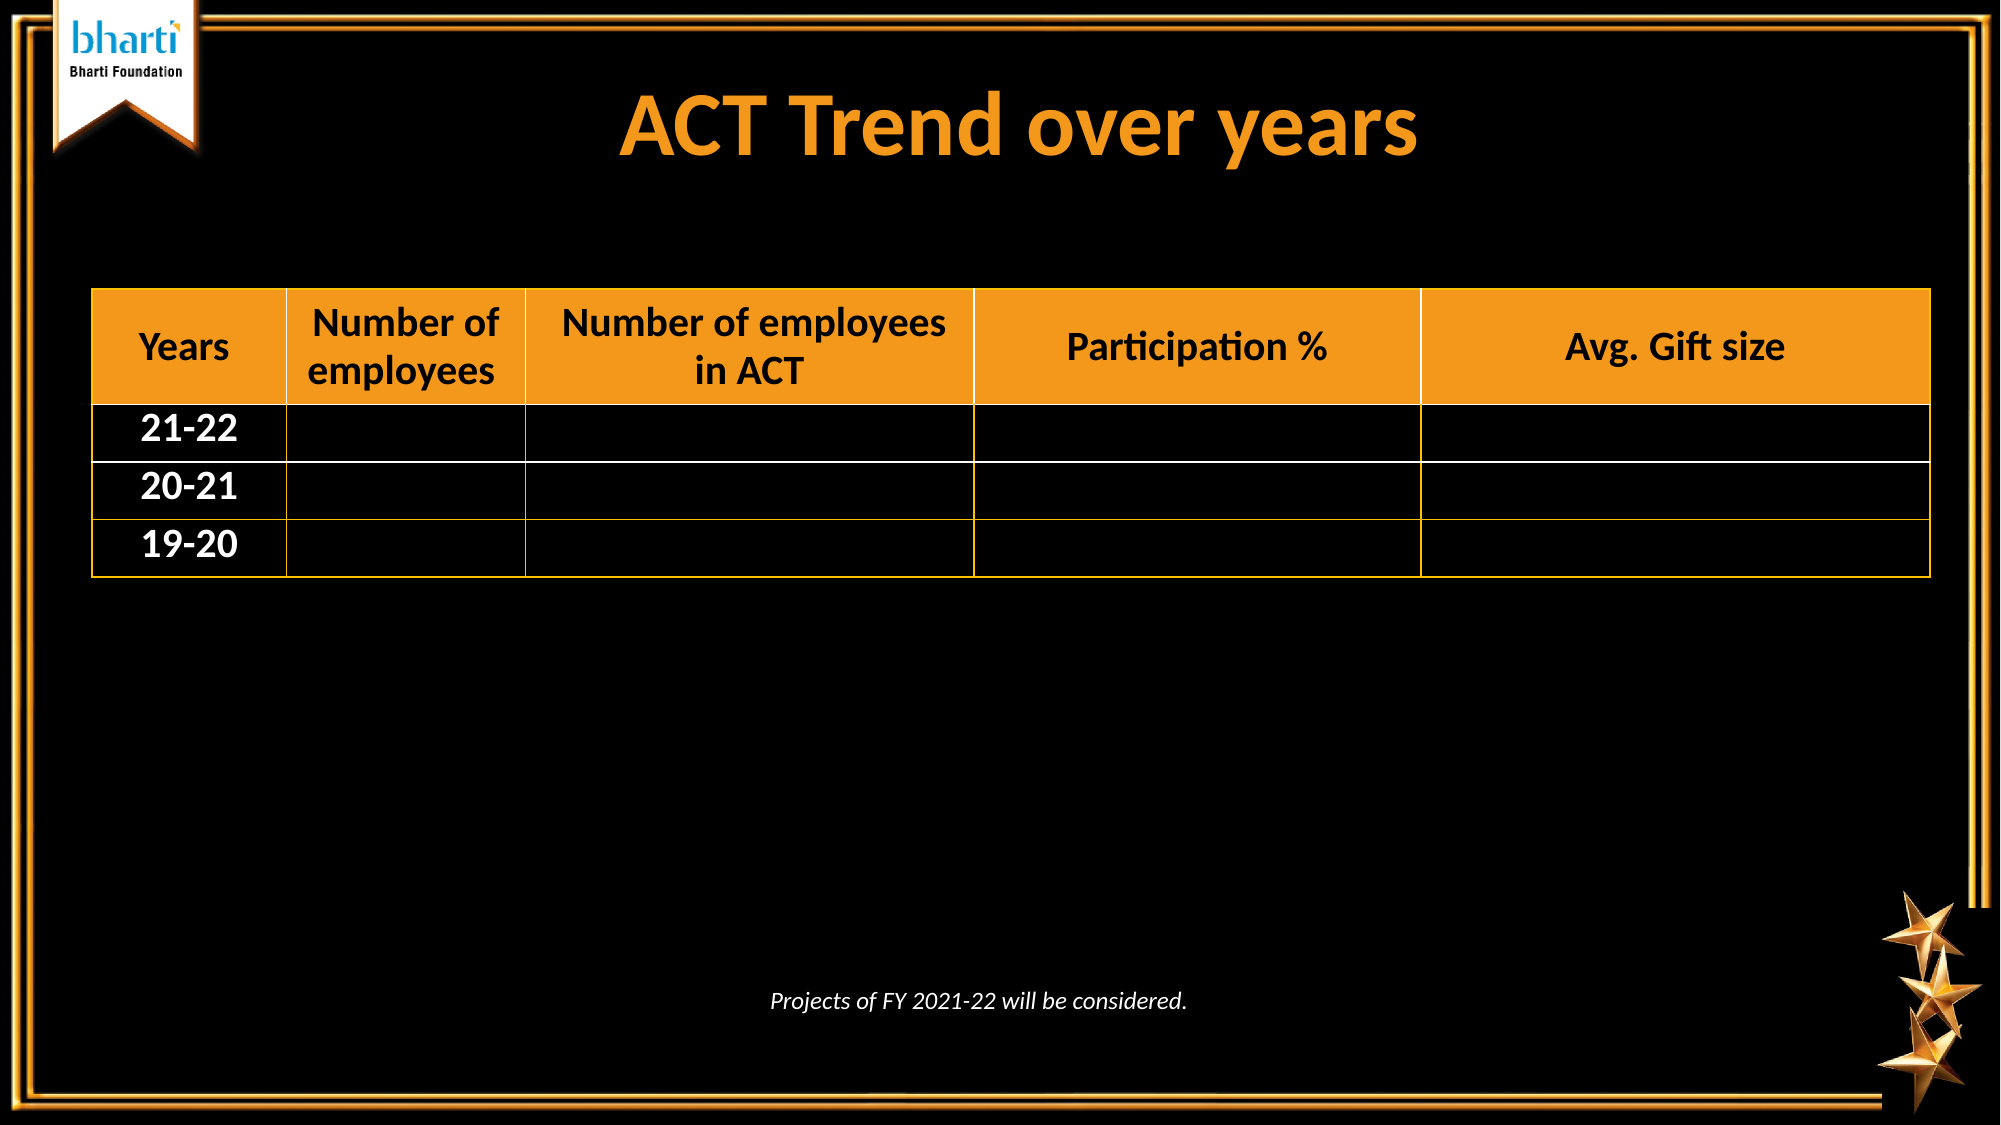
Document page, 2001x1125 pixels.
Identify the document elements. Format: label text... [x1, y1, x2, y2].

table_cell [287, 463, 525, 519]
table_cell [975, 520, 1420, 576]
table_cell [526, 405, 973, 461]
table_cell [287, 520, 525, 576]
table_header Participation % [975, 290, 1420, 404]
table_cell [1422, 463, 1929, 519]
text_box Projects of FY 2021-22 will be considered. [704, 977, 1260, 1022]
table_cell [975, 463, 1420, 519]
table_cell [526, 463, 973, 519]
table_cell [287, 405, 525, 461]
table_cell 20-21 [93, 463, 286, 519]
table_header Number of employees in ACT [526, 290, 973, 404]
table_cell [1422, 405, 1929, 461]
table_cell 19-20 [93, 520, 286, 576]
table_cell [526, 520, 973, 576]
picture [0, 0, 2001, 1125]
table_cell [1422, 520, 1929, 576]
table_cell 21-22 [93, 405, 286, 461]
table_header Number of employees [287, 290, 525, 404]
table_header Years [93, 290, 286, 404]
table_cell [975, 405, 1420, 461]
text_box ACT Trend over years [581, 55, 1458, 181]
table_header Avg. Gift size [1422, 290, 1929, 404]
